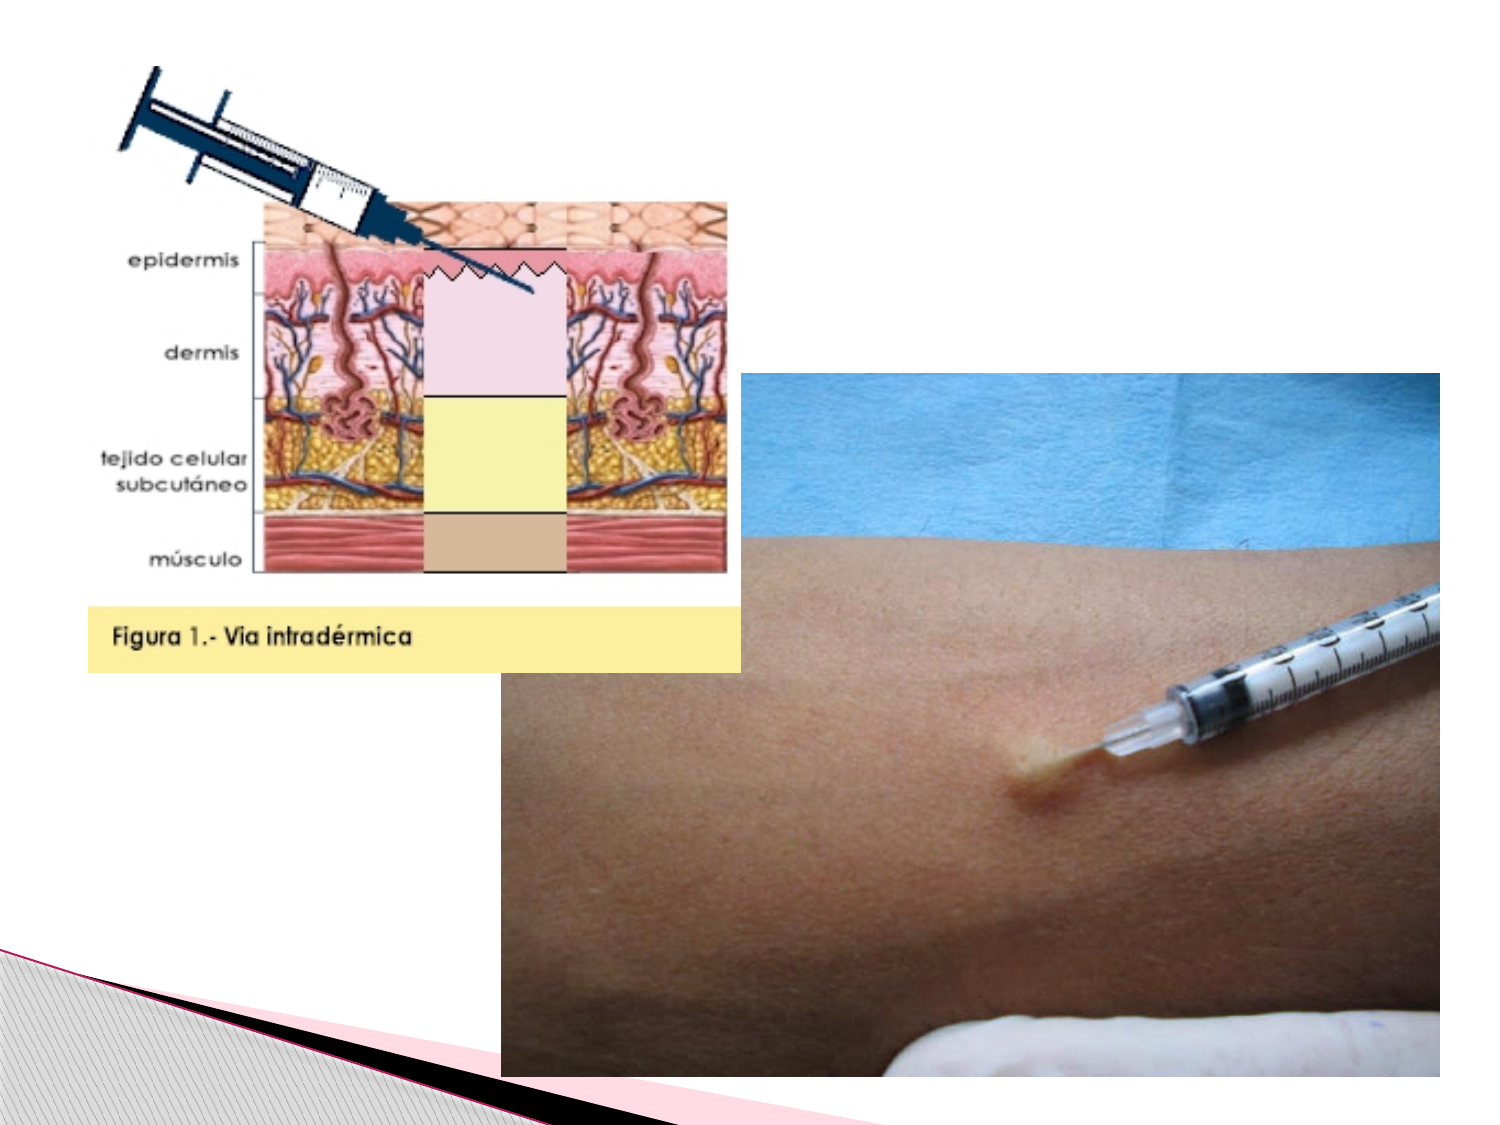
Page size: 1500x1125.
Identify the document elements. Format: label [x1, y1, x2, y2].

picture [88, 66, 1440, 1077]
